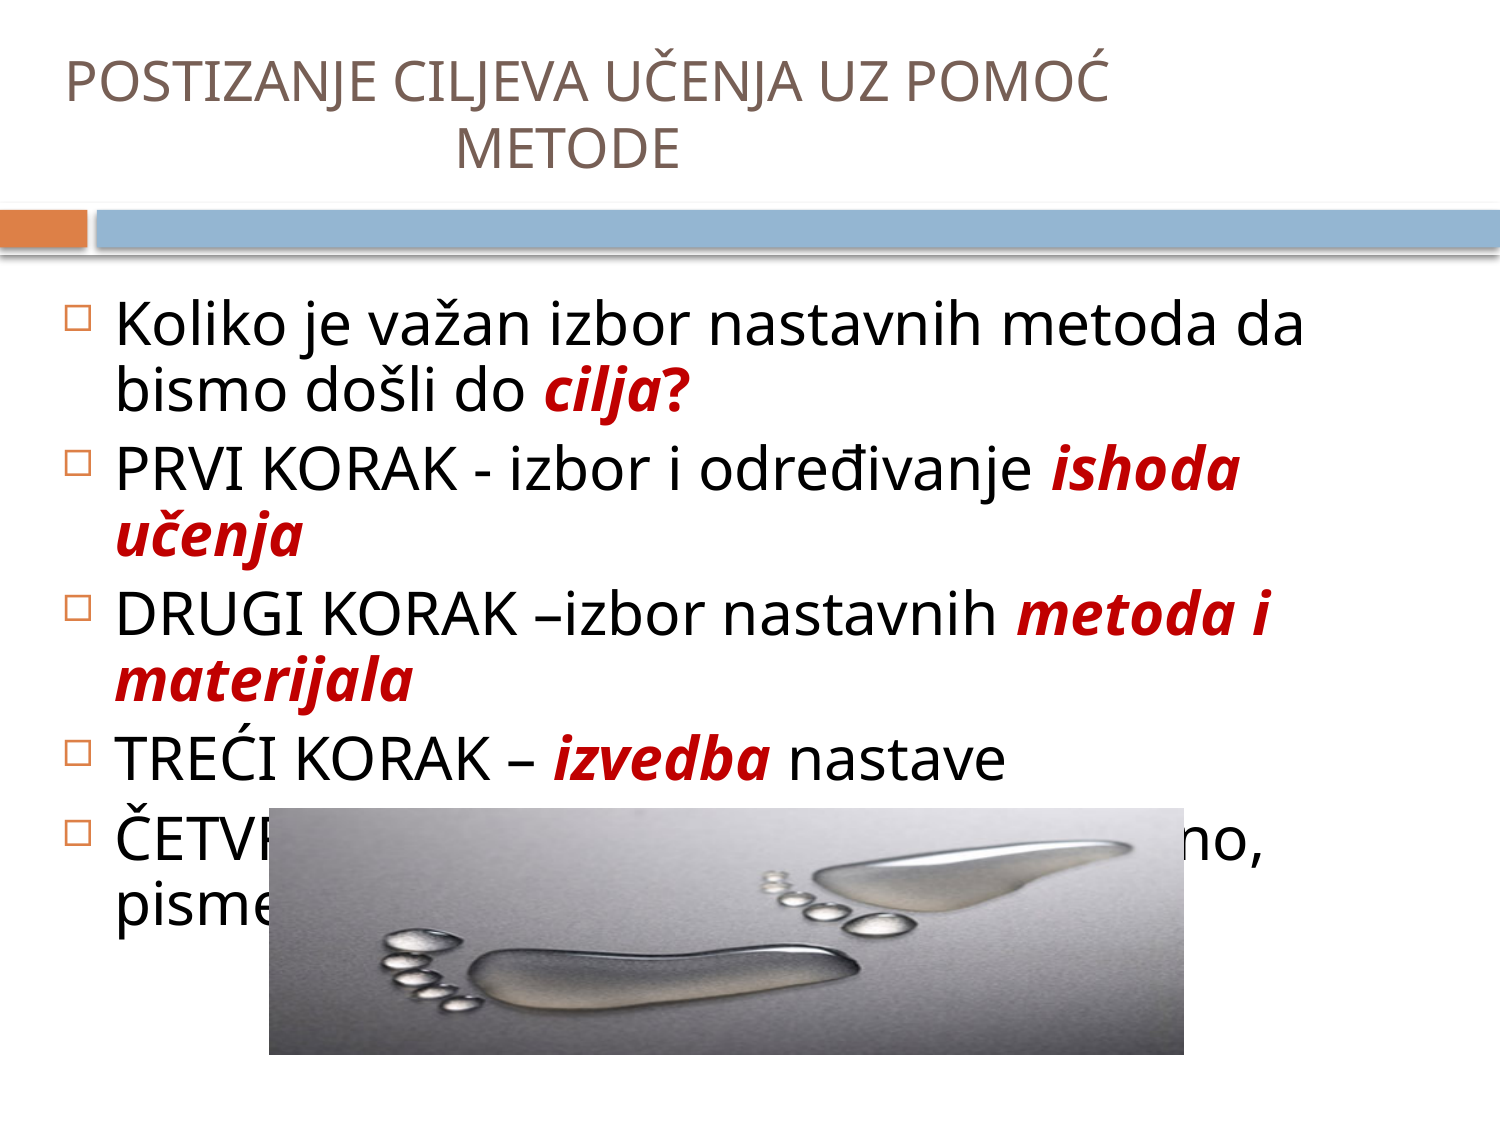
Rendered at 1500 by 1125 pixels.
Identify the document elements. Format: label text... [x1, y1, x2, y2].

list Koliko je važan izbor nastavnih metoda da bismo došli do cilja? PRVI KORAK - izbor i određivanje ishoda učenja DRUGI KORAK –izbor nastavnih metoda i materijala TREĆI KORAK – izvedba nastave ČETVRTI KORAK – ocjenjivanje - usmeno, pismeno [46, 198, 1443, 798]
picture [269, 808, 1184, 1055]
title POSTIZANJE CILJEVA UČENJA UZ POMOĆ METODE [49, 37, 1450, 188]
